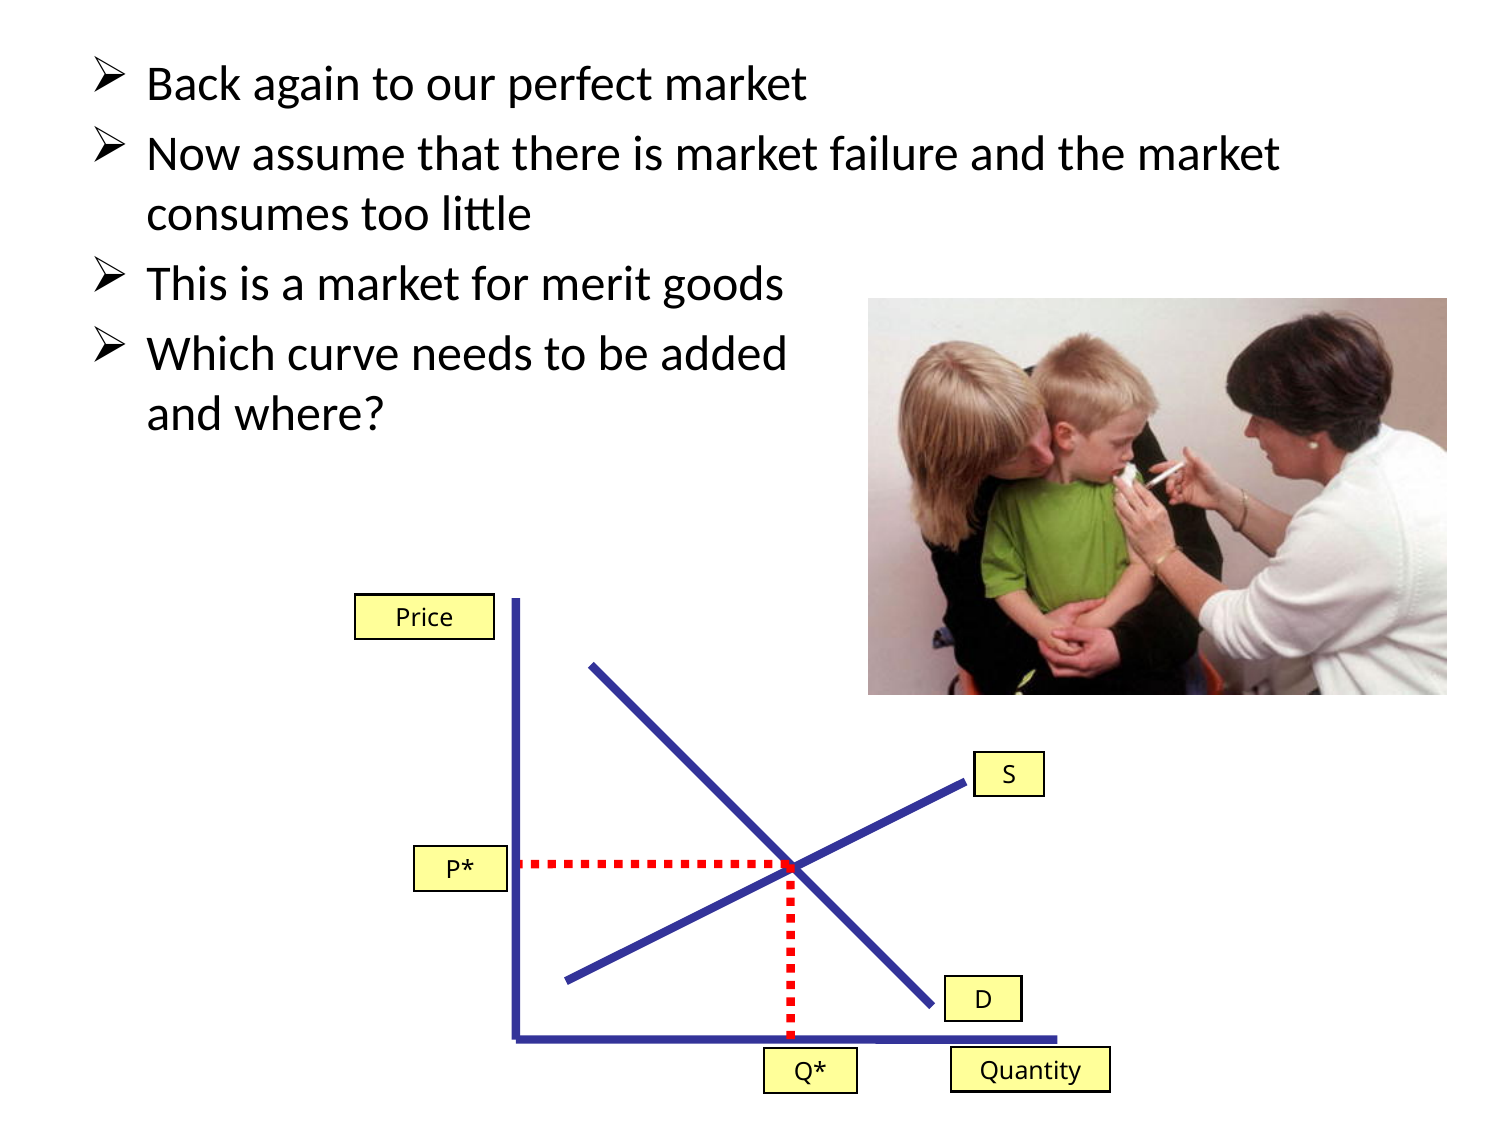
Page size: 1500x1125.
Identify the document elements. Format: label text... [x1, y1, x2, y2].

text_box D [945, 976, 1022, 1021]
list Back again to our perfect market Now assume that there is market failure and the market consumes too little This is a market for merit goods Which curve needs to be added and where? [75, 42, 1425, 1005]
text_box P* [413, 846, 507, 891]
text_box Q* [763, 1047, 858, 1093]
text_box S [974, 751, 1044, 797]
text_box Price [354, 594, 495, 640]
text_box Quantity [950, 1046, 1111, 1092]
picture [867, 298, 1447, 695]
